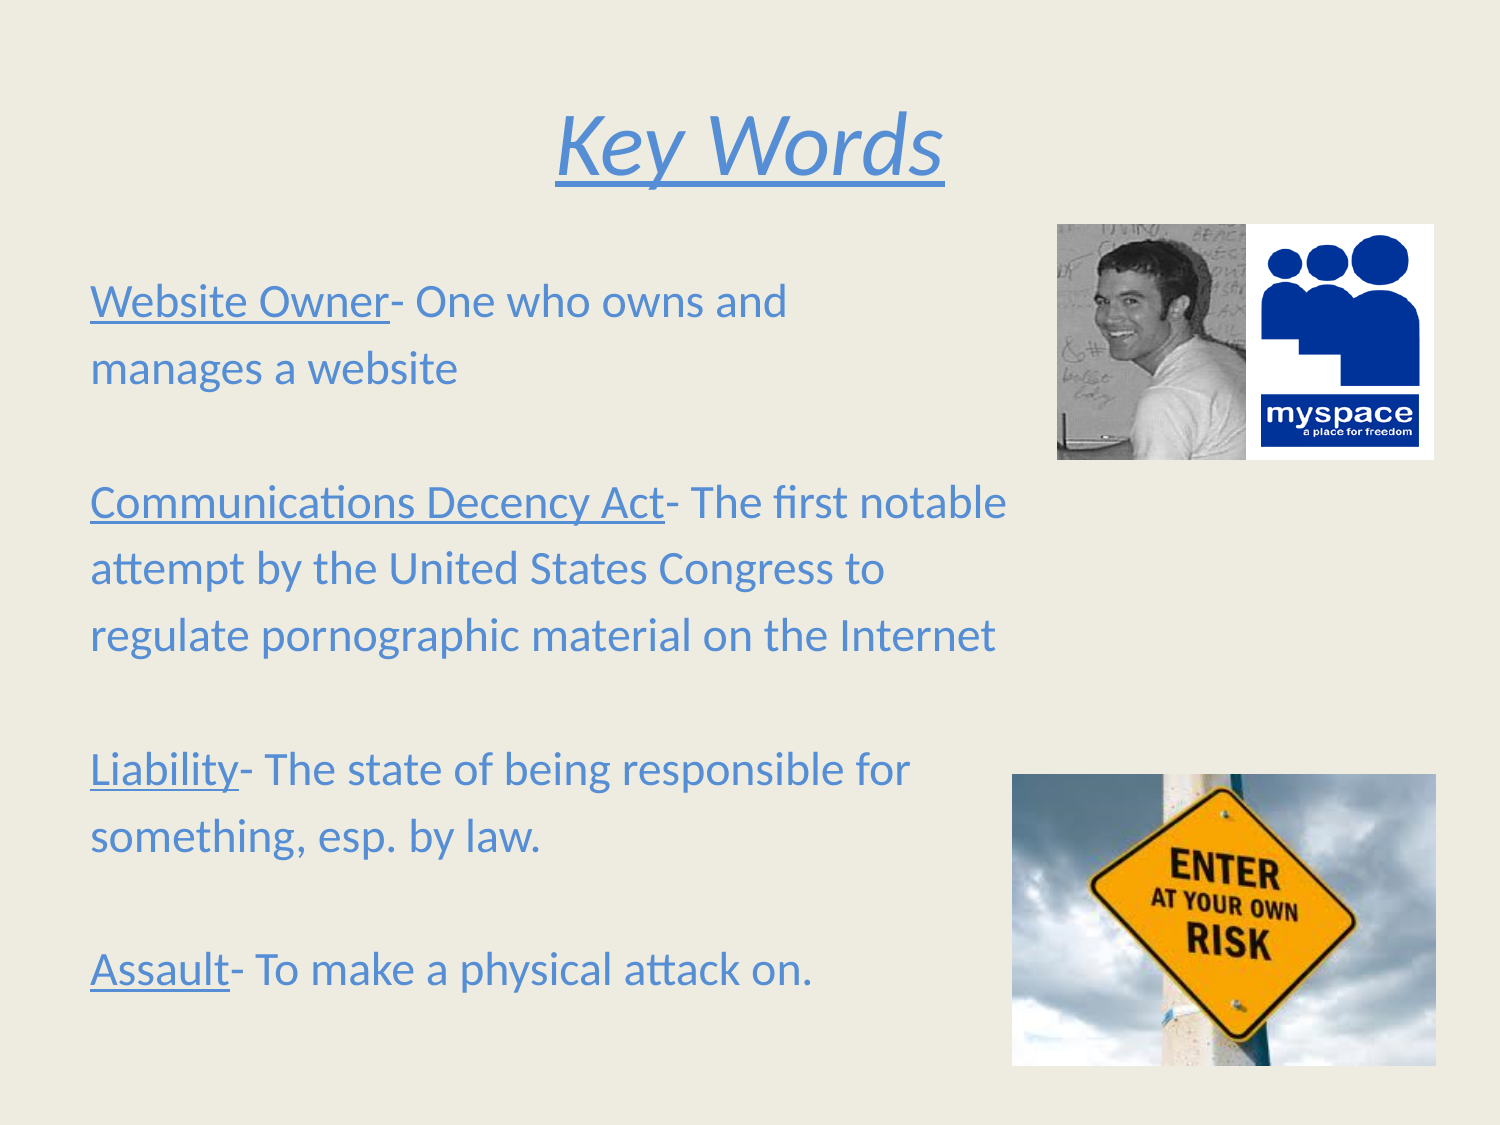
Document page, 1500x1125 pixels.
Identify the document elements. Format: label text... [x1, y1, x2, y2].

picture [1012, 774, 1437, 1066]
title Key Words [75, 45, 1425, 233]
picture [1056, 223, 1435, 461]
list Website Owner- One who owns and manages a website Communications Decency Act- The first notable attempt by the United States Congress to regulate pornographic material on the Internet Liability- The state of being responsible for something, esp. by law. Assault- To make a physical attack on. [75, 262, 1425, 1005]
